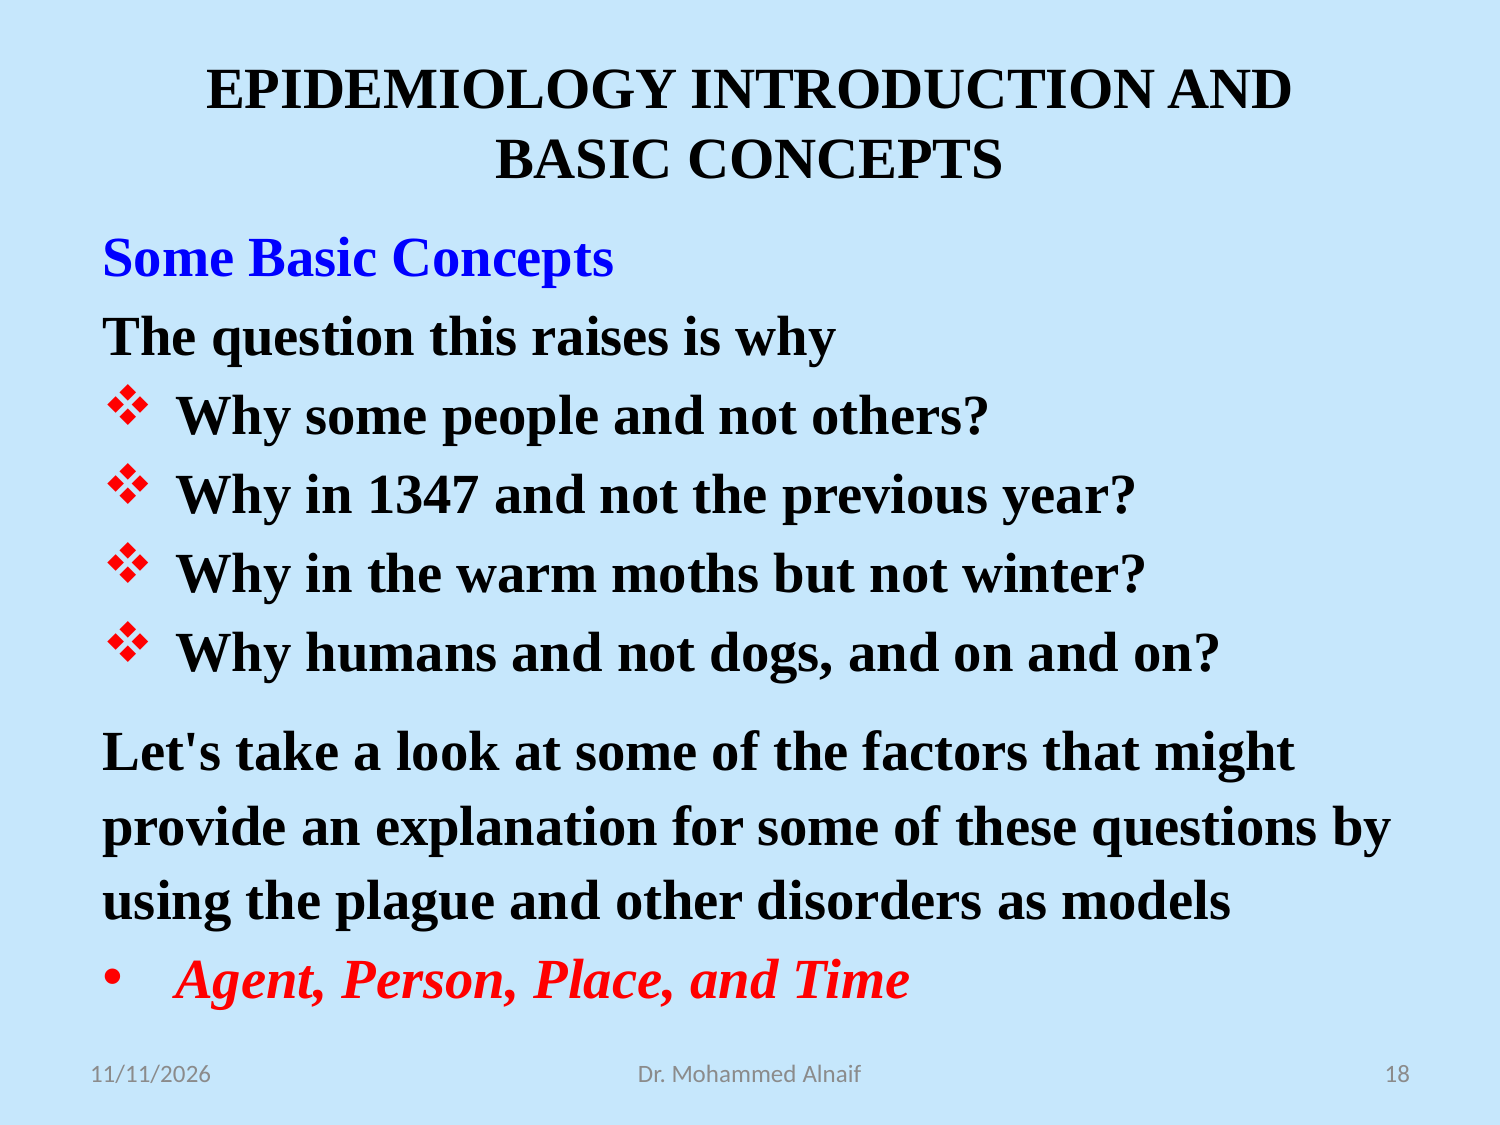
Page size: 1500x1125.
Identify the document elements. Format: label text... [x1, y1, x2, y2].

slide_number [75, 1042, 425, 1103]
subtitle Some Basic Concepts The question this raises is why Why some people and not others? Why in 1347 and not the previous year? Why in the warm moths but not winter? Why humans and not dogs, and on and on? Let's take a look at some of the factors that might provide an explanation for some of these questions by using the plague and other disorders as models Agent, Person, Place, and Time [87, 212, 1450, 1025]
footer Dr. Mohammed Alnaif [512, 1042, 988, 1103]
slide_number 18 [1074, 1042, 1425, 1103]
title EPIDEMIOLOGY INTRODUCTION AND BASIC CONCEPTS [112, 66, 1388, 175]
